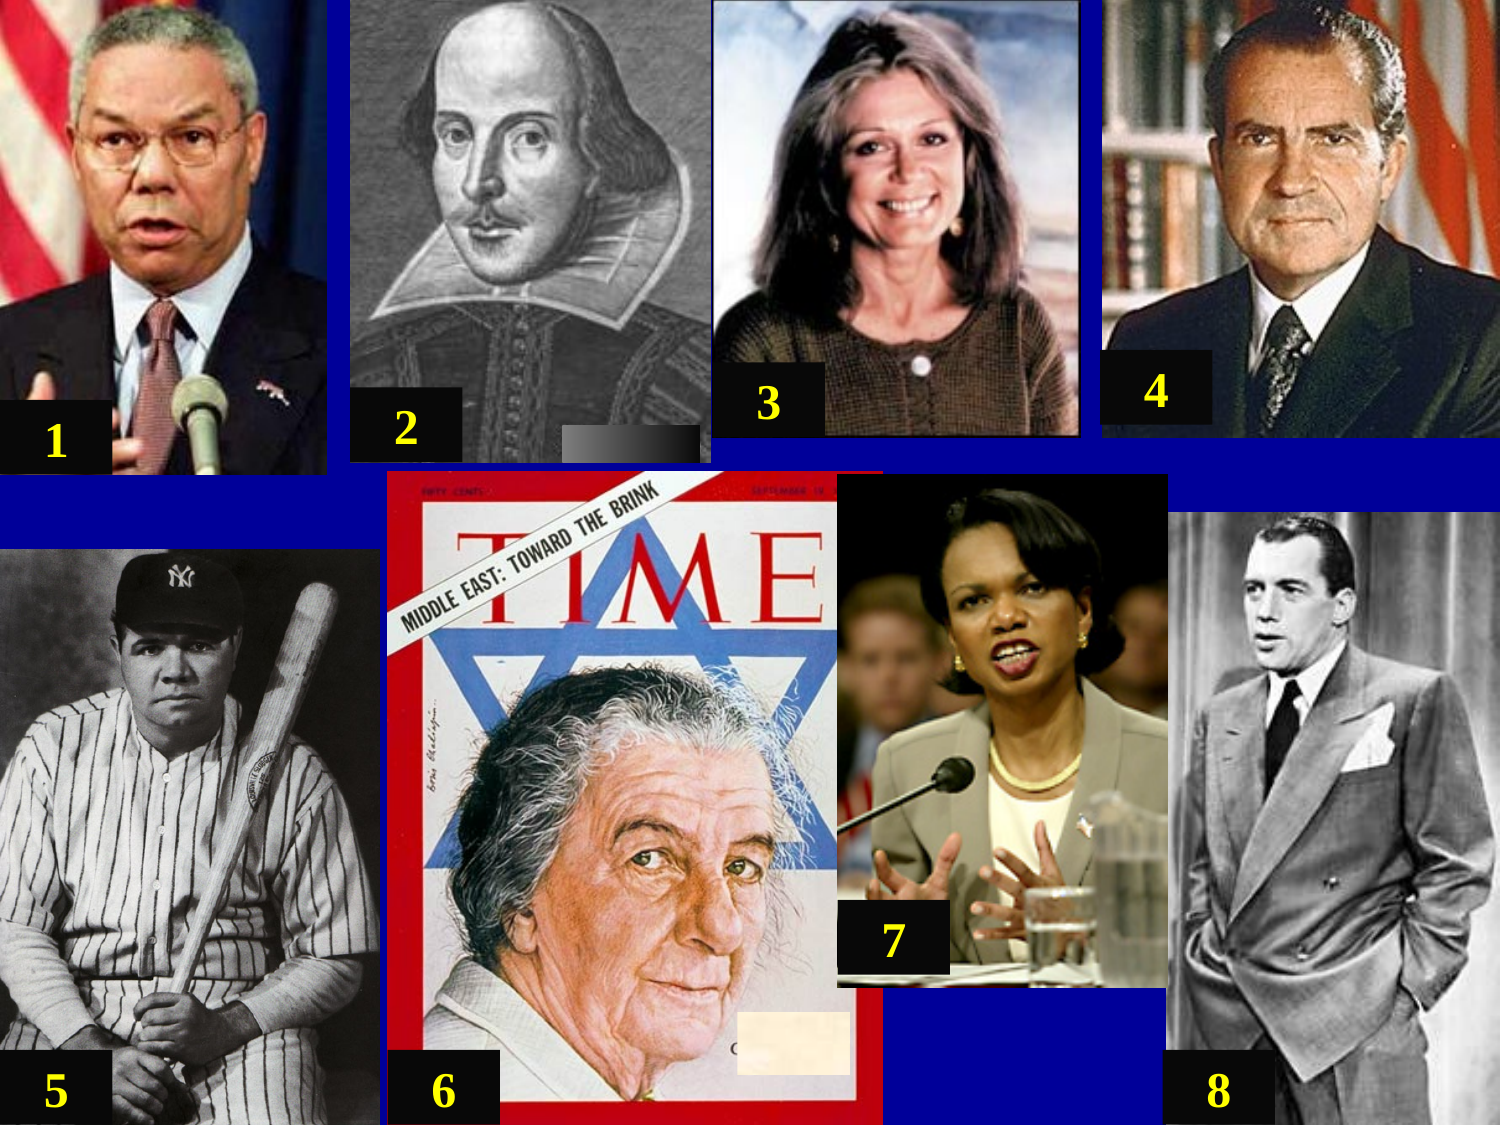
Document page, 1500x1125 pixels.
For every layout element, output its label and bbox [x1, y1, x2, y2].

picture [712, 0, 1081, 438]
picture [837, 474, 1500, 1125]
picture [0, 549, 380, 1125]
text_box [349, 0, 711, 463]
picture [0, 0, 327, 476]
picture [1101, 0, 1500, 438]
text_box [387, 471, 884, 1125]
